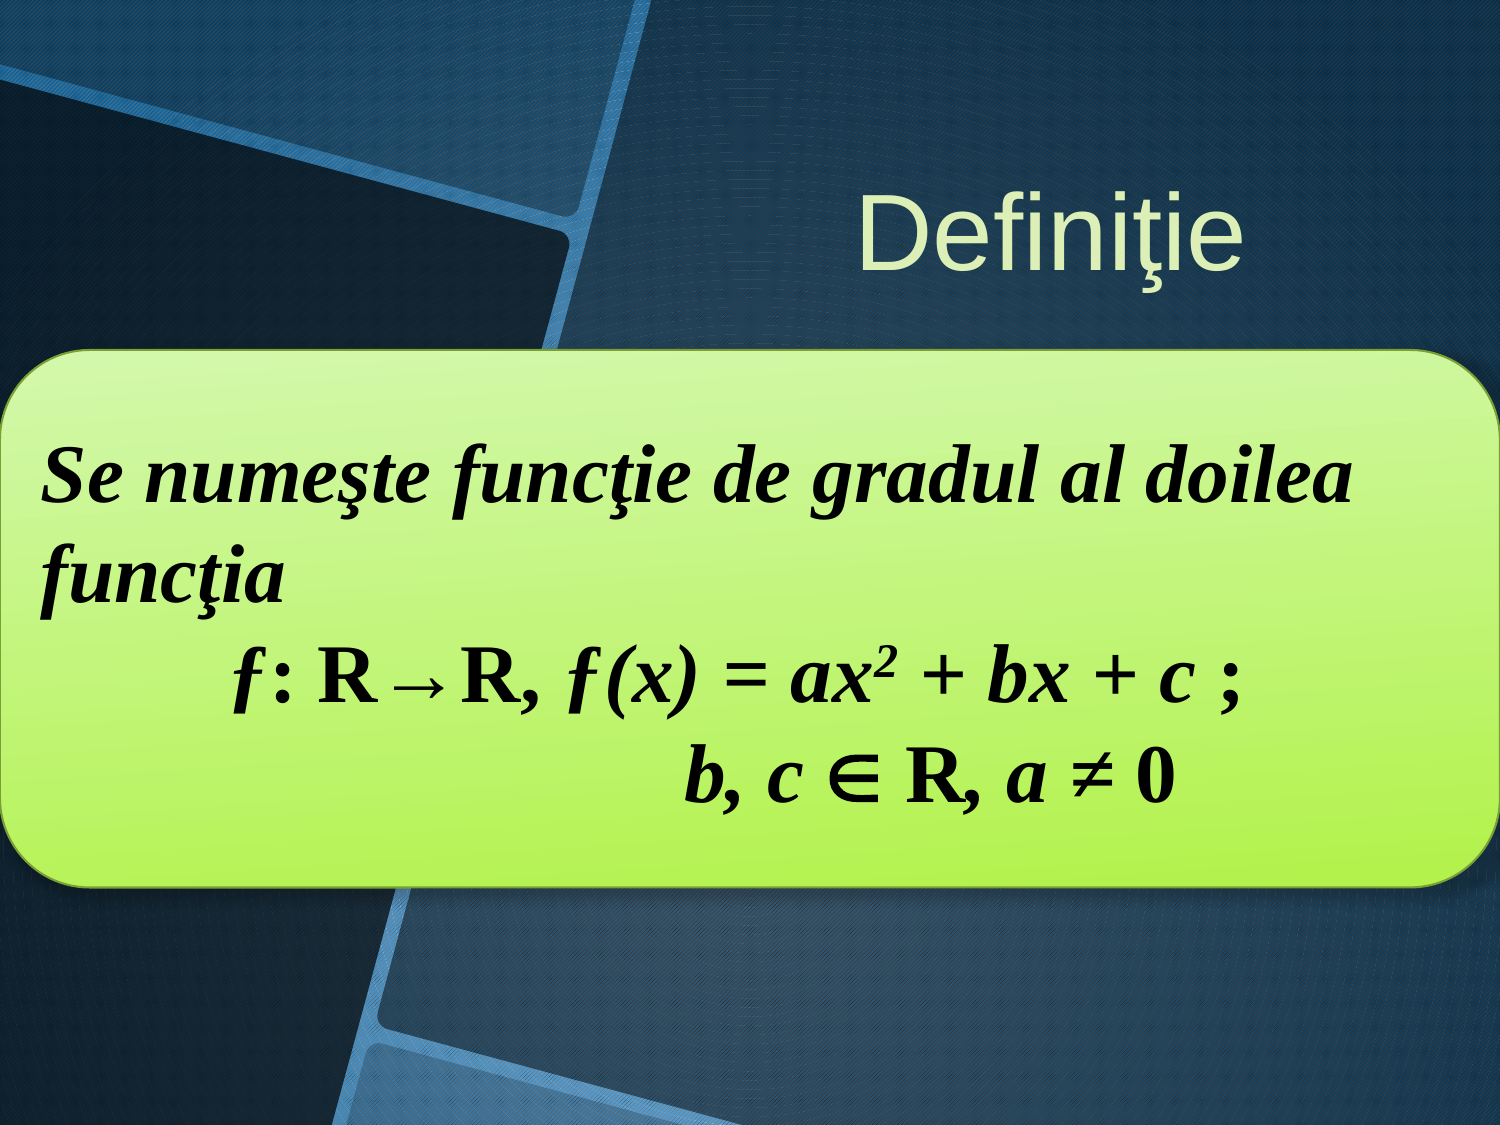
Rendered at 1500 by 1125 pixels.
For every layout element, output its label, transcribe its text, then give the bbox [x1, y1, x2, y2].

text_box Se numeşte funcţie de gradul al doilea funcţia ƒ: R→R, ƒ(x) = ax2 + bx + c ; b, c  R, a ≠ 0 [0, 348, 1500, 889]
title Definiţie [162, 99, 1263, 300]
